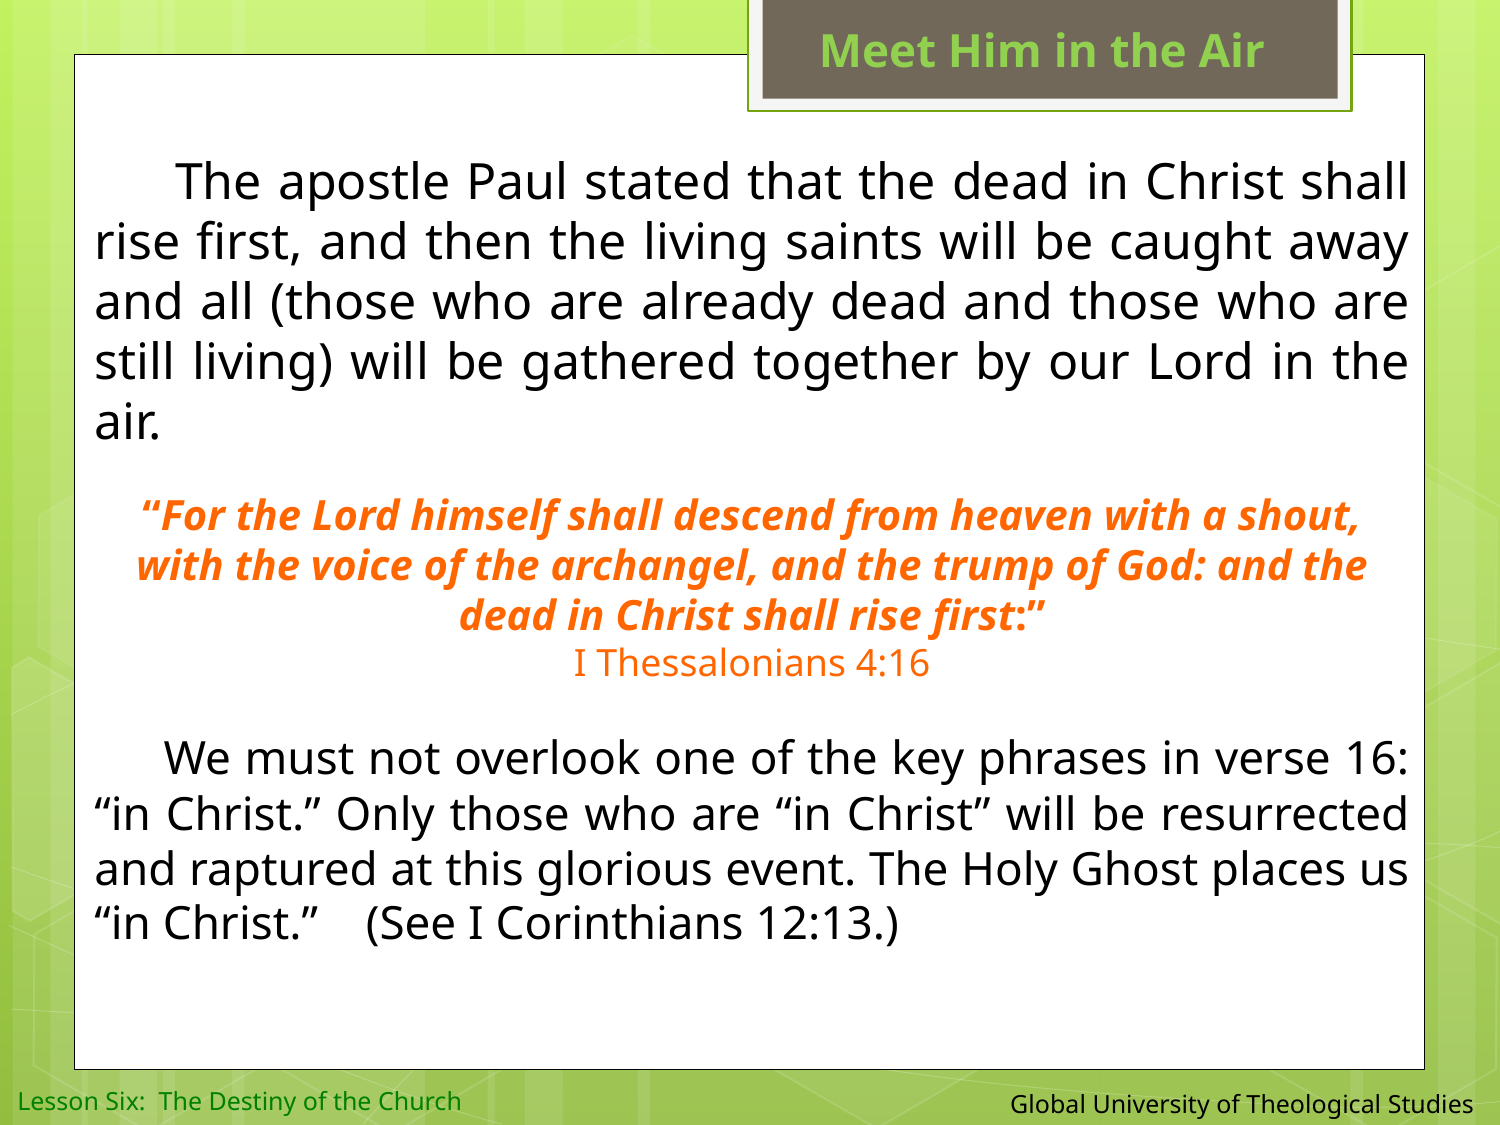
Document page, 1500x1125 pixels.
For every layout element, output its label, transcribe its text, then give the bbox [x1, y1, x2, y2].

text_box Meet Him in the Air [740, 14, 1344, 84]
text_box The apostle Paul stated that the dead in Christ shall rise first, and then the living saints will be caught away and all (those who are already dead and those who are still living) will be gathered together by our Lord in the air. “For the Lord himself shall descend from heaven with a shout, with the voice of the archangel, and the trump of God: and the dead in Christ shall rise first:” I Thessalonians 4:16 We must not overlook one of the key phrases in verse 16: “in Christ.” Only those who are “in Christ” will be resurrected and raptured at this glorious event. The Holy Ghost places us “in Christ.” (See I Corinthians 12:13.) [79, 141, 1425, 957]
text_box Global University of Theological Studies [996, 1073, 1500, 1117]
text_box Lesson Six: The Destiny of the Church [9, 1083, 513, 1118]
